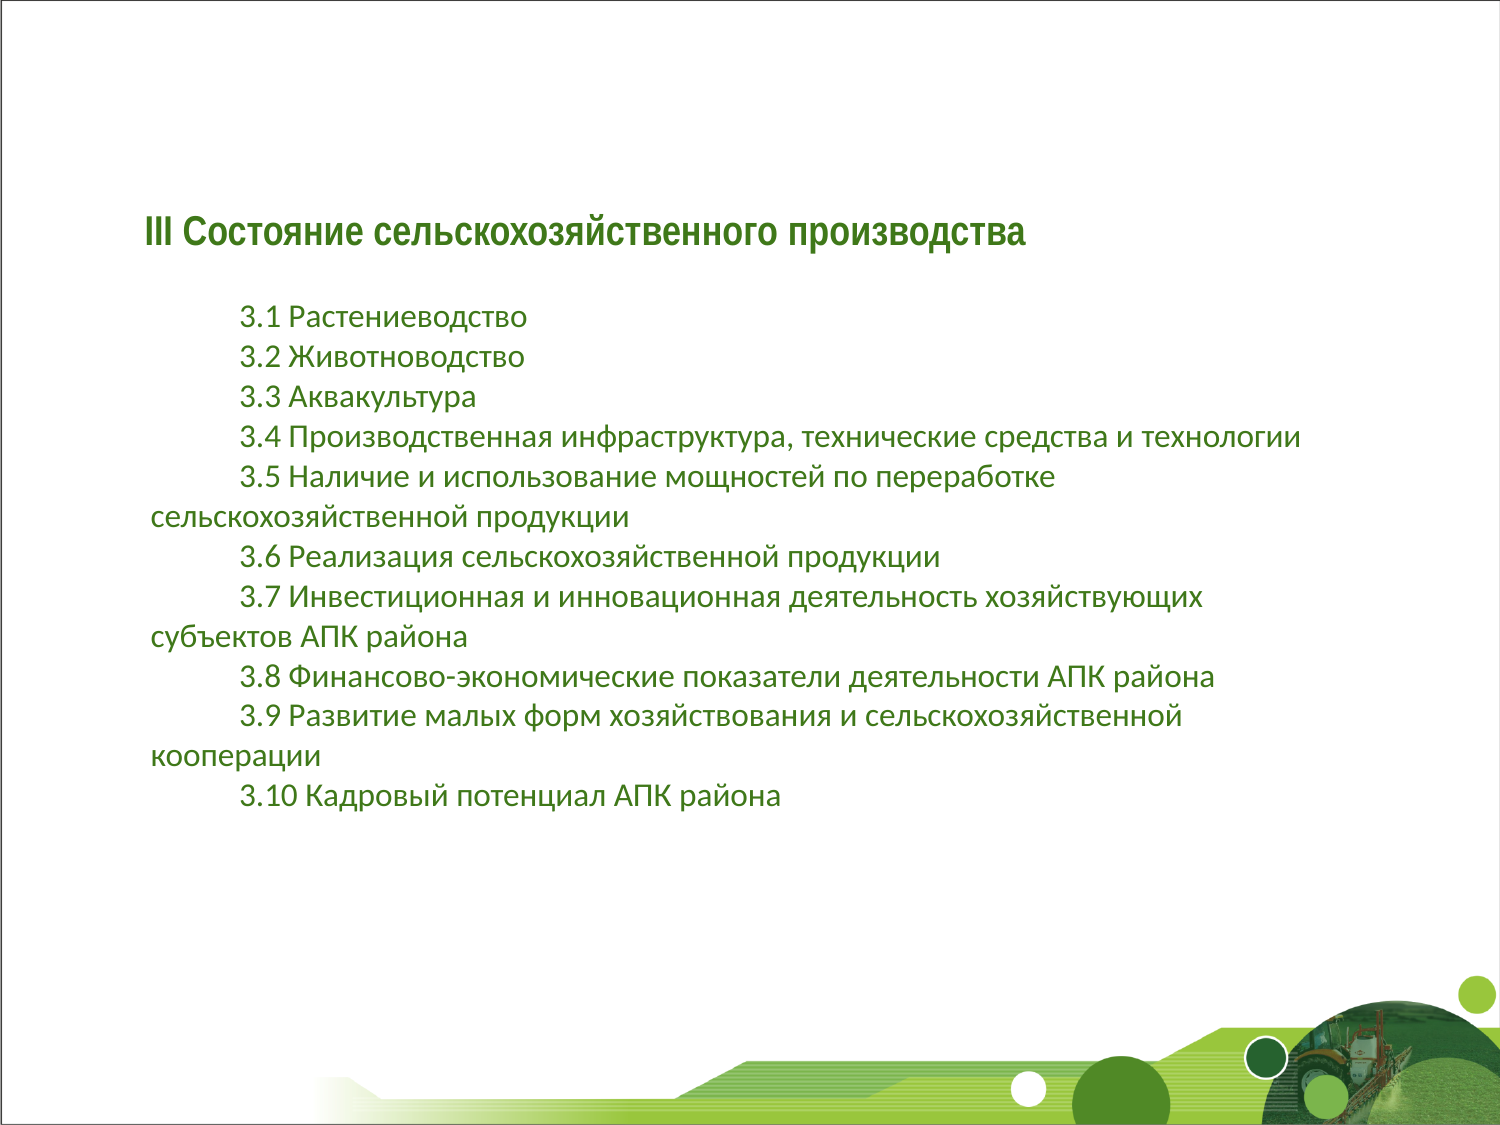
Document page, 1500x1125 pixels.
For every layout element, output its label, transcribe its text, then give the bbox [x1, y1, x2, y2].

text_box 3.1 Растениеводство 3.2 Животноводство 3.3 Аквакультура 3.4 Производственная инфраструктура, технические средства и технологии 3.5 Наличие и использование мощностей по переработке сельскохозяйственной продукции 3.6 Реализация сельскохозяйственной продукции 3.7 Инвестиционная и инновационная деятельность хозяйствующих субъектов АПК района 3.8 Финансово-экономические показатели деятельности АПК района 3.9 Развитие малых форм хозяйствования и сельскохозяйственной кооперации 3.10 Кадровый потенциал АПК района [135, 286, 1329, 821]
text_box III Состояние сельскохозяйственного производства [41, 196, 1258, 262]
picture [0, 0, 1500, 1125]
